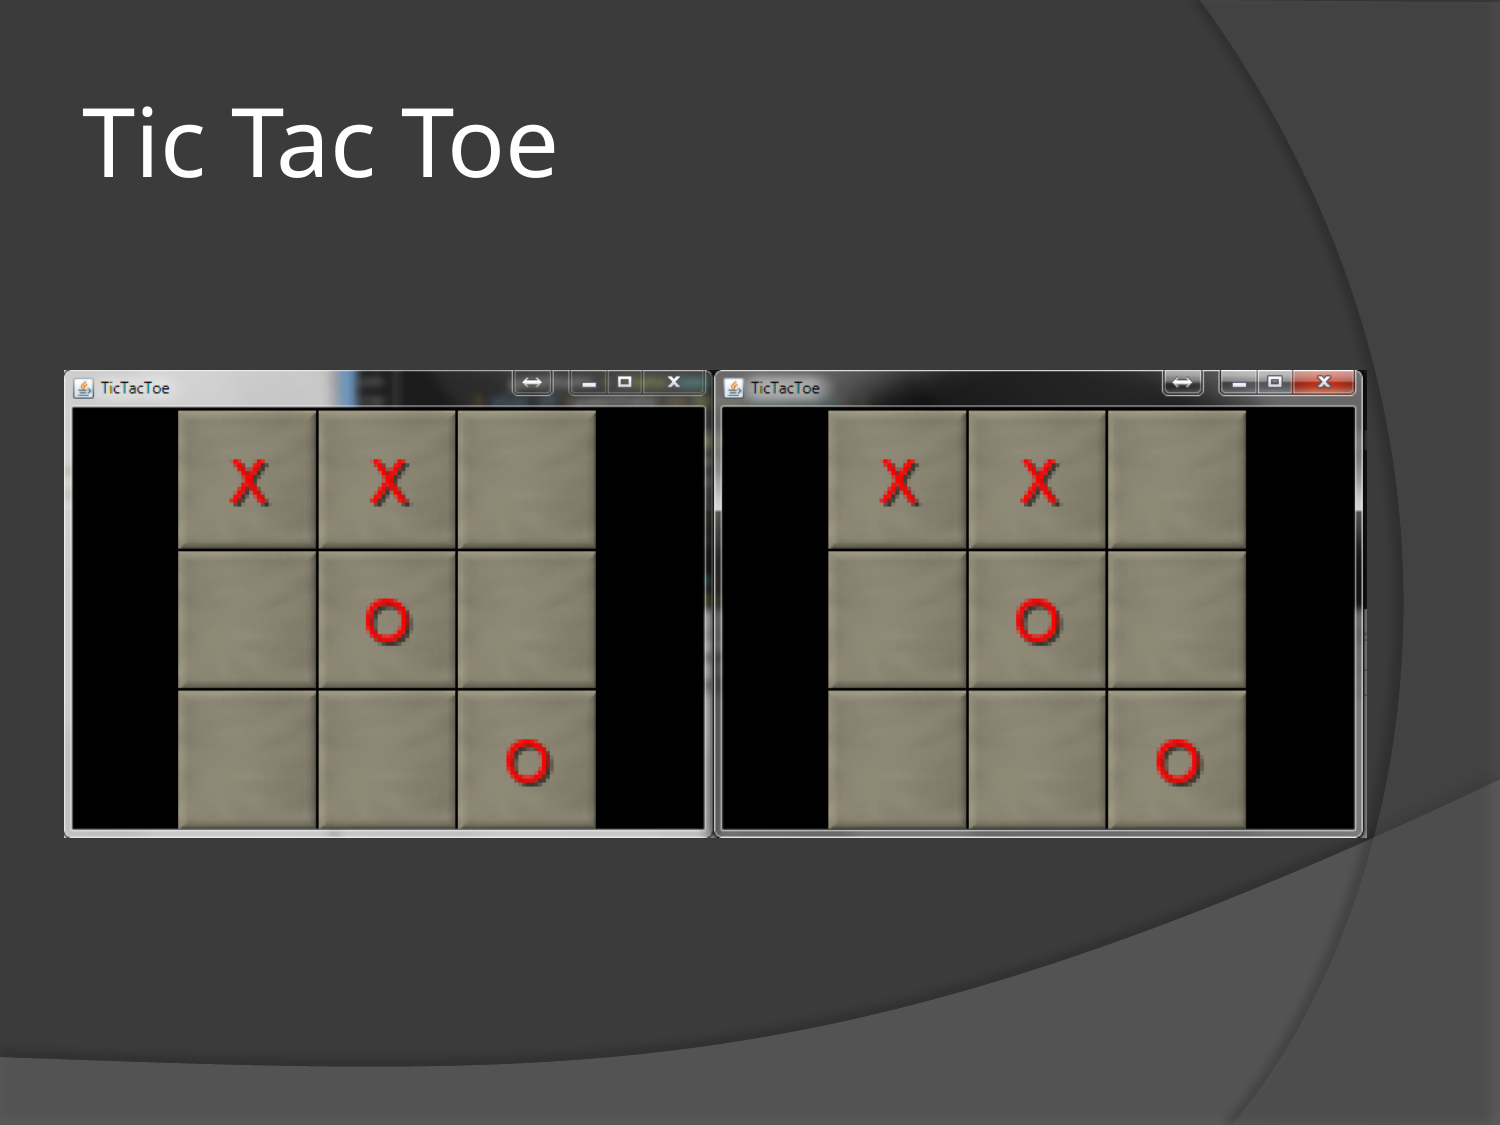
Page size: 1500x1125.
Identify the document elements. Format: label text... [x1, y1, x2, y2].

title Tic Tac Toe [75, 45, 1300, 233]
picture [64, 370, 1367, 838]
